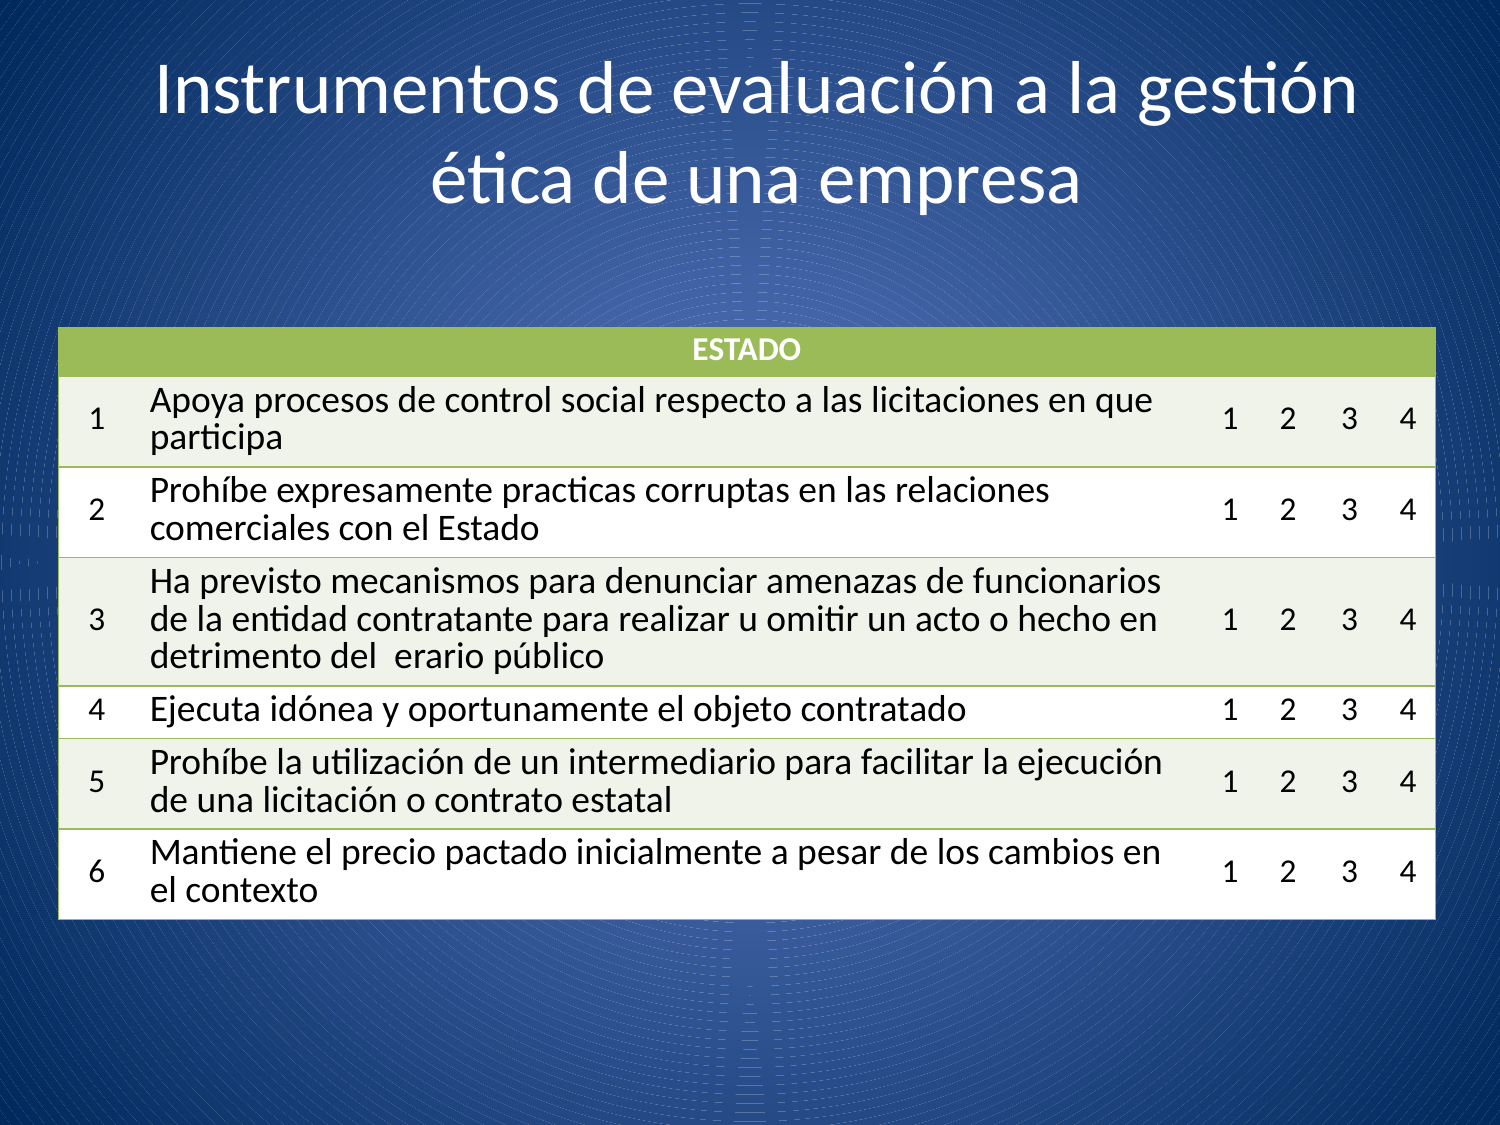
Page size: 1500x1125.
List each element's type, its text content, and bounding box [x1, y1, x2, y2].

table_cell 1 [1203, 468, 1257, 557]
table_cell 1 [1203, 687, 1257, 738]
table_cell Prohíbe la utilización de un intermediario para facilitar la ejecución de una licitación o contrato estatal [135, 739, 1203, 828]
table_cell 4 [1380, 739, 1435, 828]
table_cell 2 [1257, 830, 1319, 919]
table_cell 3 [59, 558, 135, 685]
table_cell Ha previsto mecanismos para denunciar amenazas de funcionarios de la entidad contratante para realizar u omitir un acto o hecho en detrimento del erario público [135, 558, 1203, 685]
table_cell 6 [59, 830, 135, 919]
table_cell 2 [1257, 739, 1319, 828]
table_cell Apoya procesos de control social respecto a las licitaciones en que participa [135, 377, 1203, 466]
table_cell Prohíbe expresamente practicas corruptas en las relaciones comerciales con el Estado [135, 468, 1203, 557]
table_cell Ejecuta idónea y oportunamente el objeto contratado [135, 687, 1203, 738]
table_cell 4 [1380, 377, 1435, 466]
table_cell 5 [59, 739, 135, 828]
table_cell 4 [1380, 558, 1435, 685]
table_cell 2 [1257, 468, 1319, 557]
table_cell 3 [1319, 830, 1380, 919]
table_cell 3 [1319, 377, 1380, 466]
title Instrumentos de evaluación a la gestión ética de una empresa [82, 35, 1432, 223]
table_cell 1 [1203, 830, 1257, 919]
table_cell 1 [59, 377, 135, 466]
table_cell Mantiene el precio pactado inicialmente a pesar de los cambios en el contexto [135, 830, 1203, 919]
table_header ESTADO [59, 329, 1435, 376]
table_cell 1 [1203, 377, 1257, 466]
table_cell 3 [1319, 687, 1380, 738]
table_cell 3 [1319, 468, 1380, 557]
table_cell 3 [1319, 739, 1380, 828]
table_cell 2 [1257, 558, 1319, 685]
table_cell 2 [59, 468, 135, 557]
table_cell 3 [1319, 558, 1380, 685]
table_cell 4 [1380, 468, 1435, 557]
table_cell 4 [1380, 687, 1435, 738]
table_cell 1 [1203, 558, 1257, 685]
table_cell 1 [1203, 739, 1257, 828]
table_cell 2 [1257, 687, 1319, 738]
table_cell 4 [1380, 830, 1435, 919]
table_cell 2 [1257, 377, 1319, 466]
table_cell 4 [59, 687, 135, 738]
